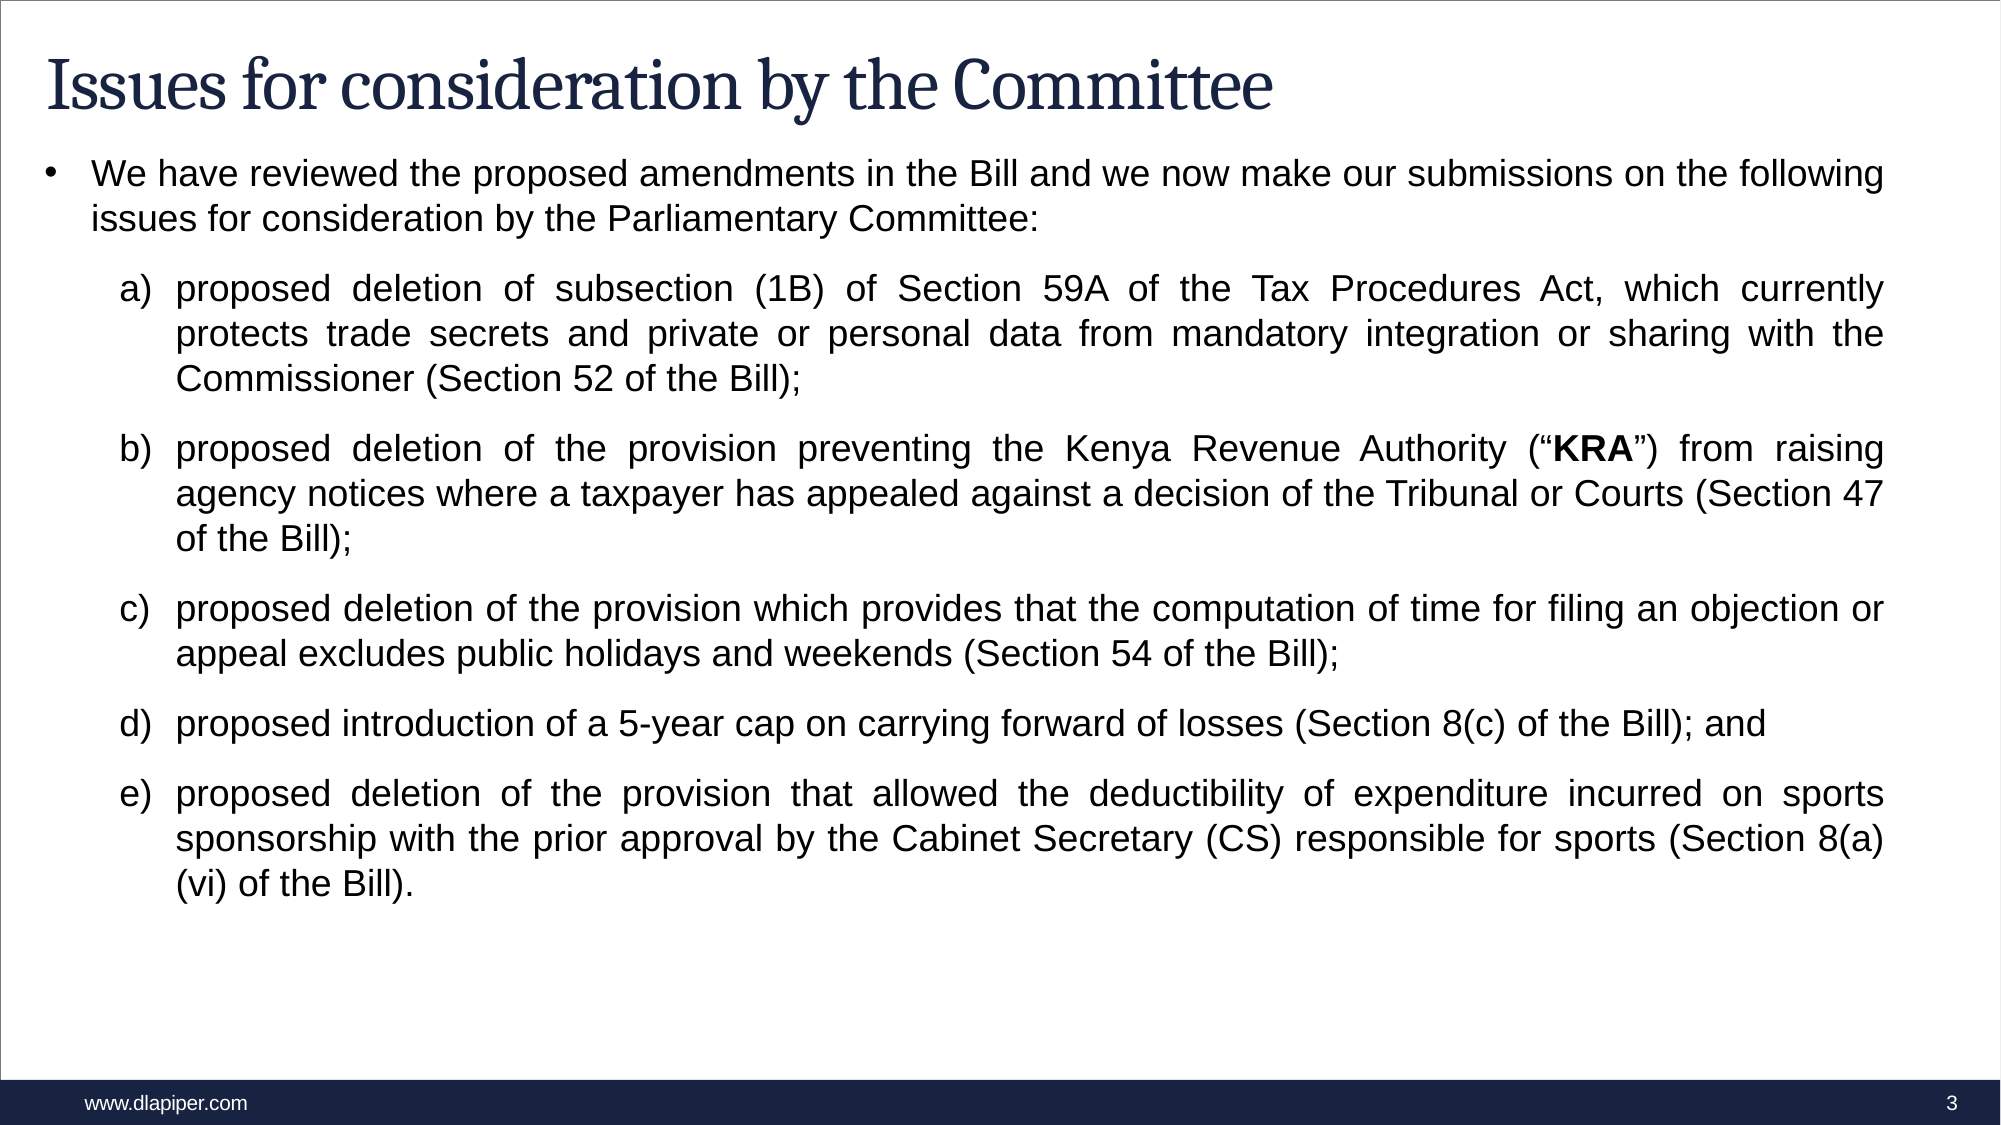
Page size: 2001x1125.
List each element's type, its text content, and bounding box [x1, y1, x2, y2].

text_box We have reviewed the proposed amendments in the Bill and we now make our submissions on the following issues for consideration by the Parliamentary Committee: proposed deletion of subsection (1B) of Section 59A of the Tax Procedures Act, which currently protects trade secrets and private or personal data from mandatory integration or sharing with the Commissioner (Section 52 of the Bill); proposed deletion of the provision preventing the Kenya Revenue Authority (“KRA”) from raising agency notices where a taxpayer has appealed against a decision of the Tribunal or Courts (Section 47 of the Bill); proposed deletion of the provision which provides that the computation of time for filing an objection or appeal excludes public holidays and weekends (Section 54 of the Bill); proposed introduction of a 5-year cap on carrying forward of losses (Section 8(c) of the Bill); and proposed deletion of the provision that allowed the deductibility of expenditure incurred on sports sponsorship with the prior approval by the Cabinet Secretary (CS) responsible for sports (Section 8(a)(vi) of the Bill). [44, 126, 1885, 905]
text_box www.dlapiper.com [82, 1089, 256, 1115]
slide_number 3 [1940, 1089, 1978, 1125]
title Issues for consideration by the Committee [44, 32, 1932, 223]
